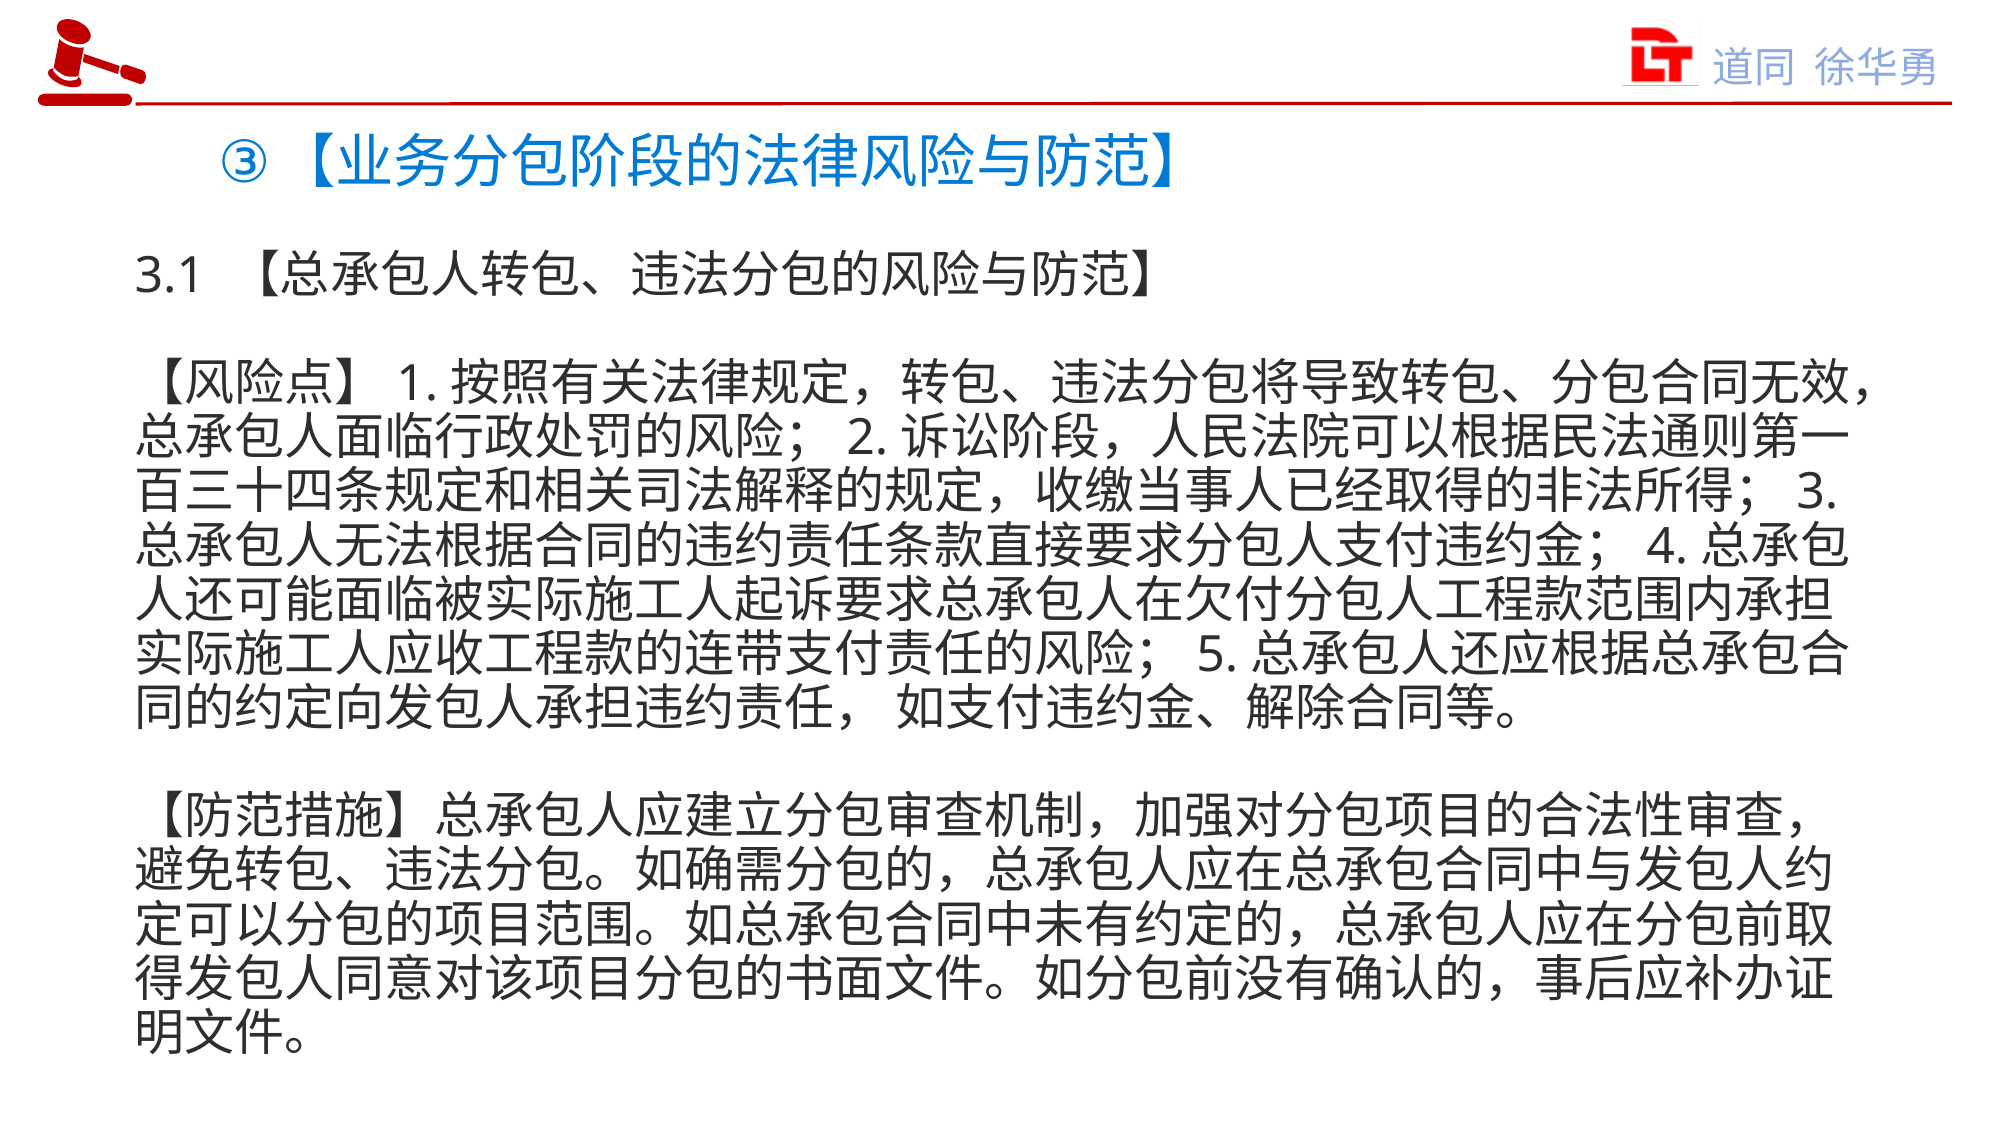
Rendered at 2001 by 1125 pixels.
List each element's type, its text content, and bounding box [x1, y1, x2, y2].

picture [1622, 19, 1699, 97]
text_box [37, 17, 1954, 106]
text_box 【业务分包阶段的法律风险与防范】 3.1 【总承包人转包、违法分包的风险与防范】 【风险点】1.按照有关法律规定，转包、违法分包将导致转包、分包合同无效，总承包人面临行政处罚的风险；2.诉讼阶段，人民法院可以根据民法通则第一百三十四条规定和相关司法解释的规定，收缴当事人已经取得的非法所得；3.总承包人无法根据合同的违约责任条款直接要求分包人支付违约金；4.总承包人还可能面临被实际施工人起诉要求总承包人在欠付分包人工程款范围内承担实际施工人应收工程款的连带支付责任的风险；5.总承包人还应根据总承包合同的约定向发包人承担违约责任， 如支付违约金、解除合同等。 【防范措施】总承包人应建立分包审查机制，加强对分包项目的合法性审查，避免转包、违法分包。如确需分包的，总承包人应在总承包合同中与发包人约定可以分包的项目范围。如总承包合同中未有约定的，总承包人应在分包前取得发包人同意对该项目分包的书面文件。如分包前没有确认的，事后应补办证明文件。 [119, 132, 1889, 1068]
